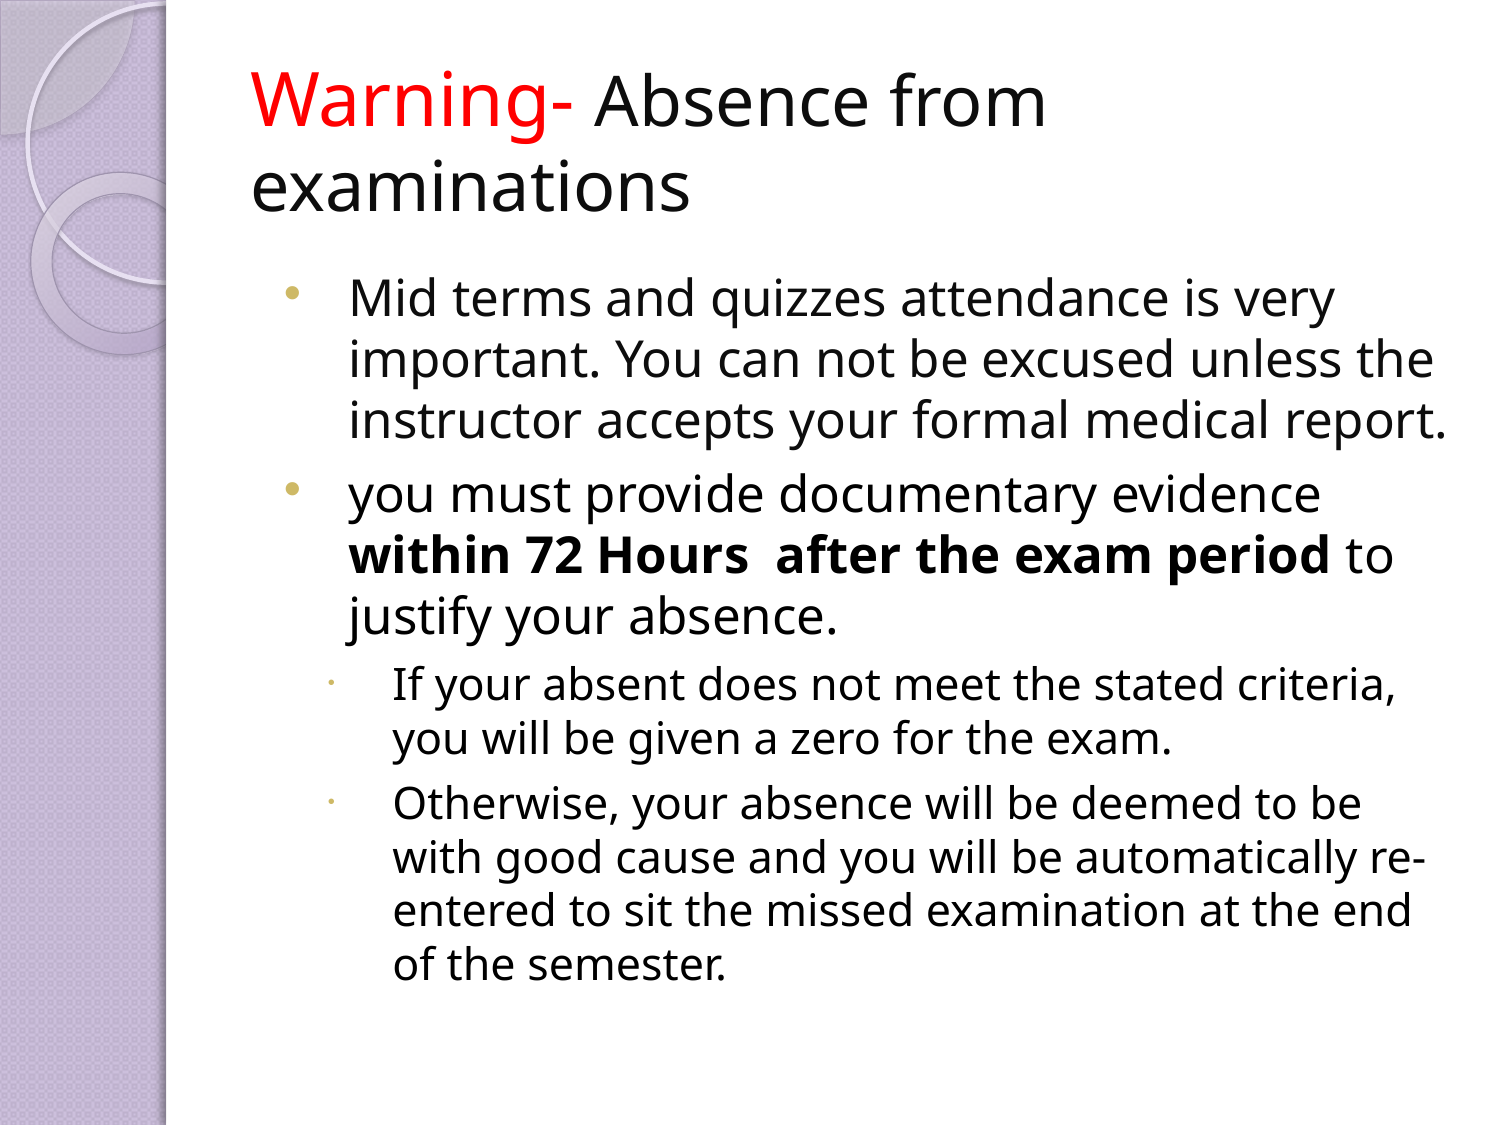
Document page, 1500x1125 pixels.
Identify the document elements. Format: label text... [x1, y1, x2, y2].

list Mid terms and quizzes attendance is very important. You can not be excused unless the instructor accepts your formal medical report. you must provide documentary evidence within 72 Hours after the exam period to justify your absence. If your absent does not meet the stated criteria, you will be given a zero for the exam. Otherwise, your absence will be deemed to be with good cause and you will be automatically re-entered to sit the missed examination at the end of the semester. [235, 237, 1466, 1025]
title Warning- Absence from examinations [235, 45, 1466, 233]
